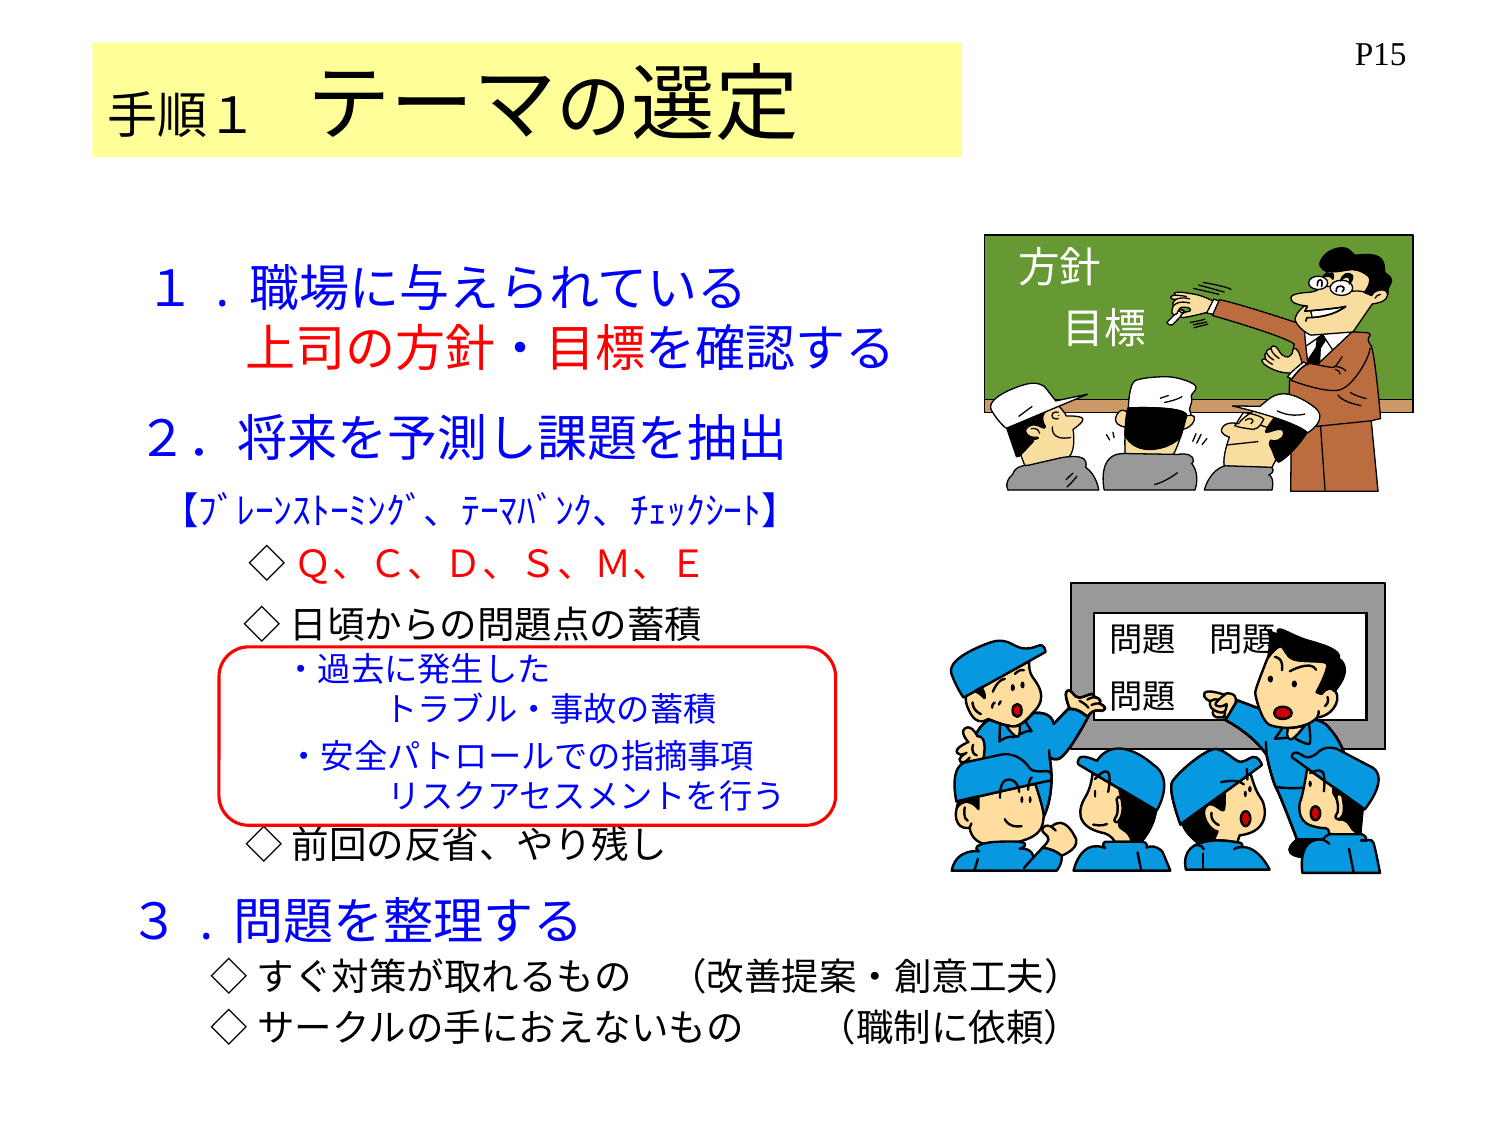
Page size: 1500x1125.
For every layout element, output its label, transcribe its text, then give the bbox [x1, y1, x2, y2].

text_box ◇日頃からの問題点の蓄積 [243, 600, 703, 646]
text_box ◇Ｑ、Ｃ、Ｄ、Ｓ、Ｍ、Ｅ [248, 539, 774, 585]
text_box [145, 233, 1415, 493]
text_box 手順１ テーマの選定 [92, 42, 963, 158]
text_box ２．将来を予測し課題を抽出 [137, 406, 145, 467]
text_box P15 [1340, 24, 1500, 80]
text_box [218, 646, 836, 826]
text_box 【ﾌﾞﾚｰﾝｽﾄｰﾐﾝｸﾞ、ﾃｰﾏﾊﾞﾝｸ、ﾁｪｯｸｼｰﾄ】 [161, 493, 799, 532]
text_box ◇すぐ対策が取れるもの （改善提案・創意工夫） [210, 952, 1082, 998]
text_box ◇前回の反省、やり残し [245, 826, 667, 867]
text_box ◇サークルの手におえないもの （職制に依頼） [210, 1004, 1082, 1050]
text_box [942, 581, 1393, 876]
text_box ３.問題を整理する [129, 889, 584, 950]
